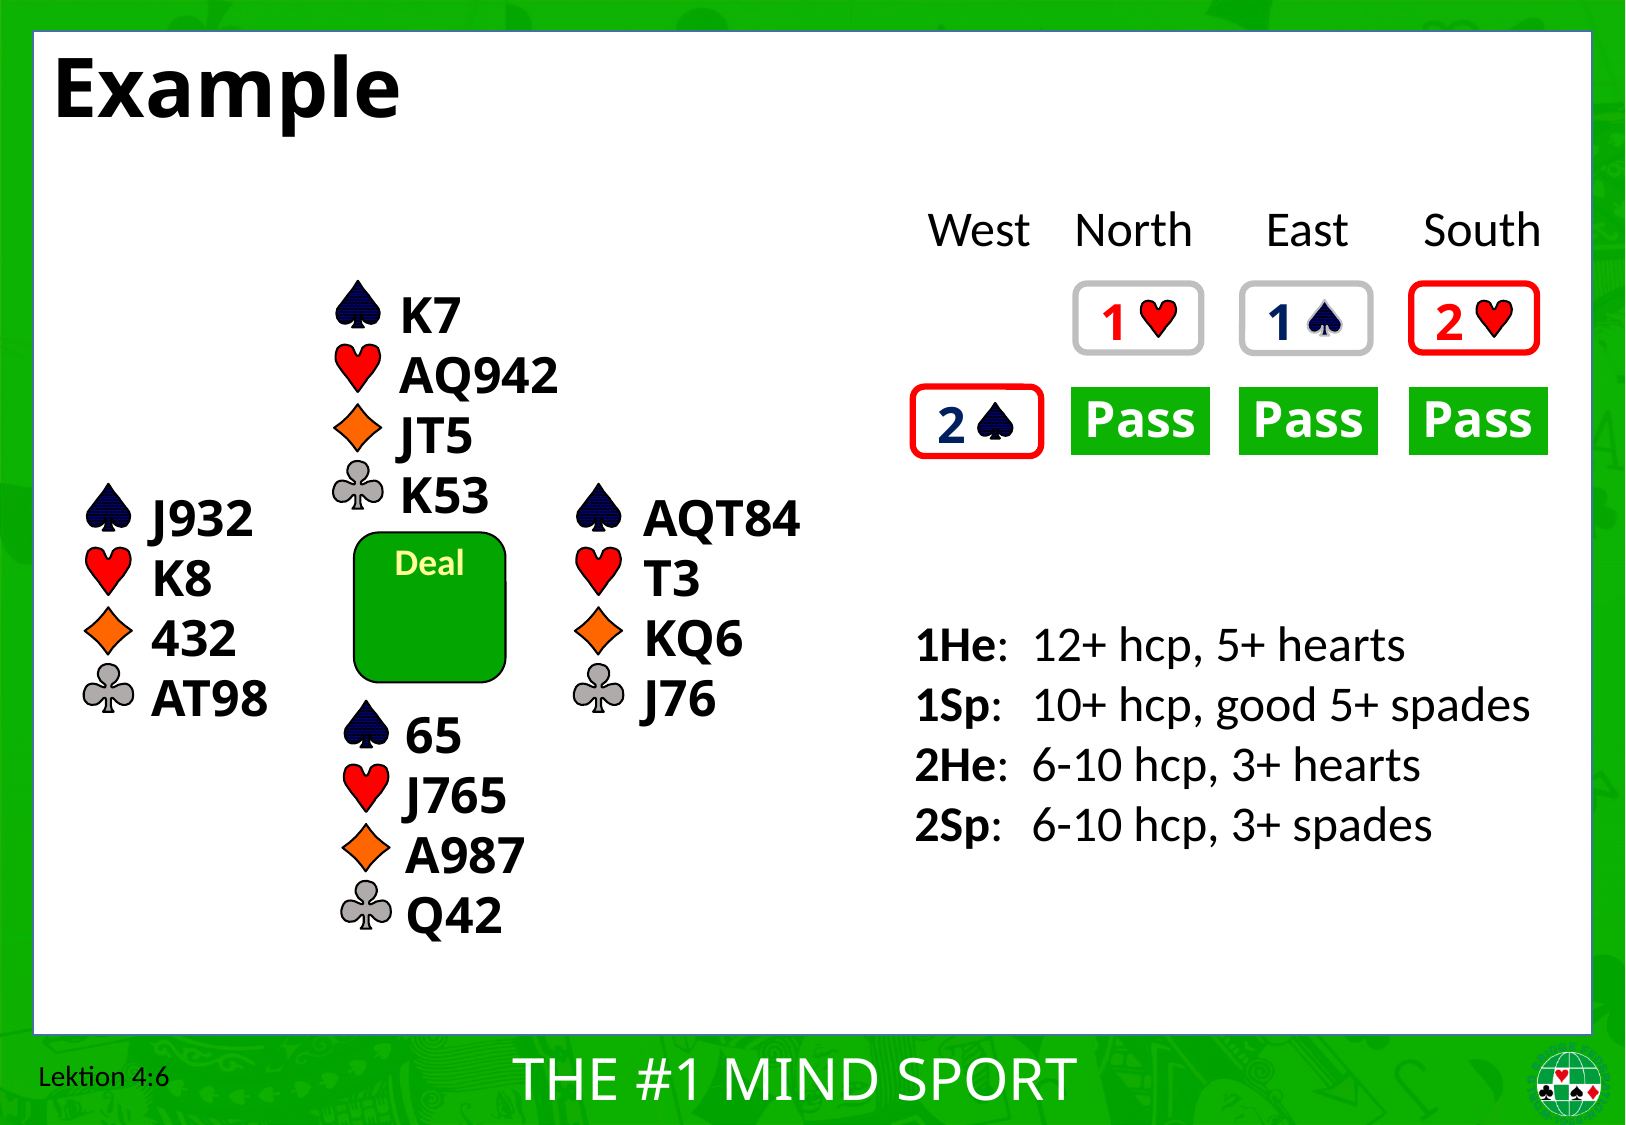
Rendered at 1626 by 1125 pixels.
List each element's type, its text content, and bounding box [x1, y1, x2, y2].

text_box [333, 275, 582, 534]
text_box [912, 386, 1042, 456]
picture [0, 0, 1626, 1125]
text_box Pass [1409, 387, 1548, 455]
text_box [341, 695, 546, 954]
text_box Pass [1071, 387, 1210, 455]
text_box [1411, 283, 1538, 353]
text_box Deal [352, 534, 507, 684]
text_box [573, 478, 827, 737]
text_box 1He: 12+ hcp, 5+ hearts 1Sp: 10+ hcp, good 5+ spades 2He: 6-10 hcp, 3+ hearts 2Sp: 6-10 hcp, 3+ spades [899, 604, 1550, 859]
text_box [83, 478, 293, 737]
text_box West North East South [912, 198, 1591, 314]
title Example [36, 38, 616, 144]
text_box Pass [1239, 387, 1378, 455]
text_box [1075, 283, 1202, 353]
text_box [1242, 283, 1371, 353]
